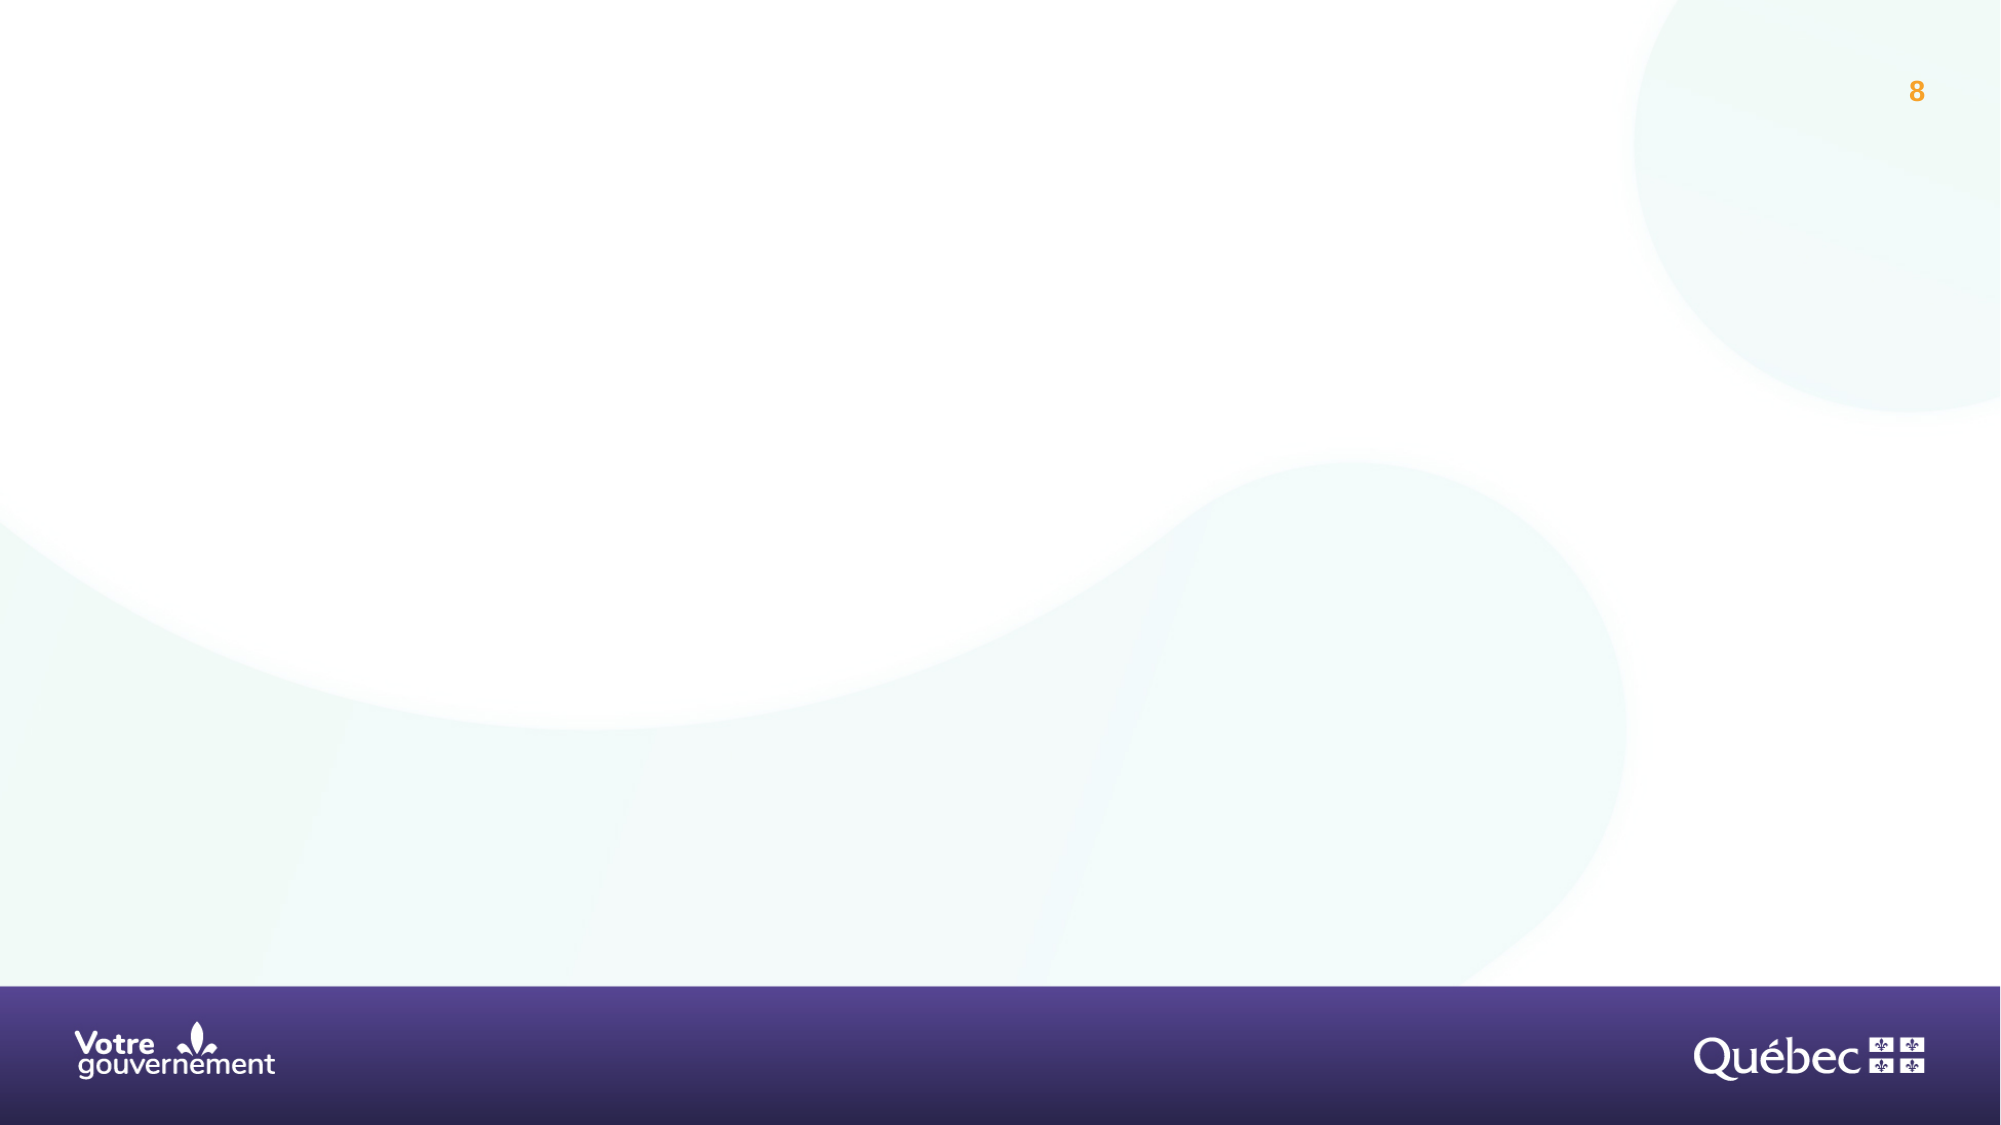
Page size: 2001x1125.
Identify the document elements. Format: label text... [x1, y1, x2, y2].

picture [0, 0, 2001, 1125]
slide_number 8 [1750, 59, 1941, 120]
